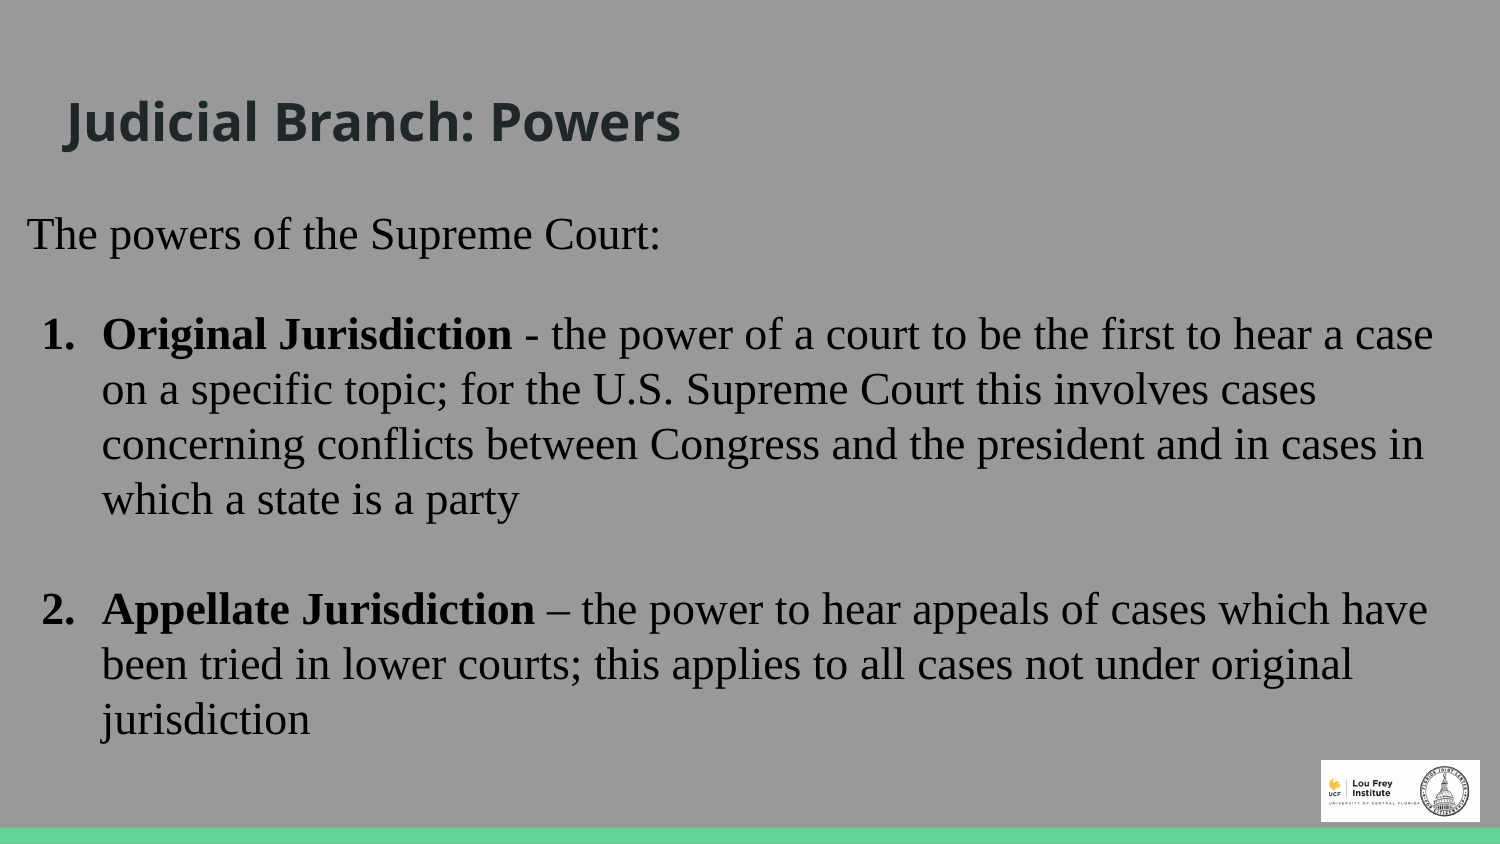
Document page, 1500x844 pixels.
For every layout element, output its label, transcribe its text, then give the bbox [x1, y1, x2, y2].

title Judicial Branch: Powers [51, 72, 1449, 167]
picture [1321, 760, 1480, 822]
list The powers of the Supreme Court: Original Jurisdiction - the power of a court to be the first to hear a case on a specific topic; for the U.S. Supreme Court this involves cases concerning conflicts between Congress and the president and in cases in which a state is a party Appellate Jurisdiction – the power to hear appeals of cases which have been tried in lower courts; this applies to all cases not under original jurisdiction [11, 189, 1484, 827]
